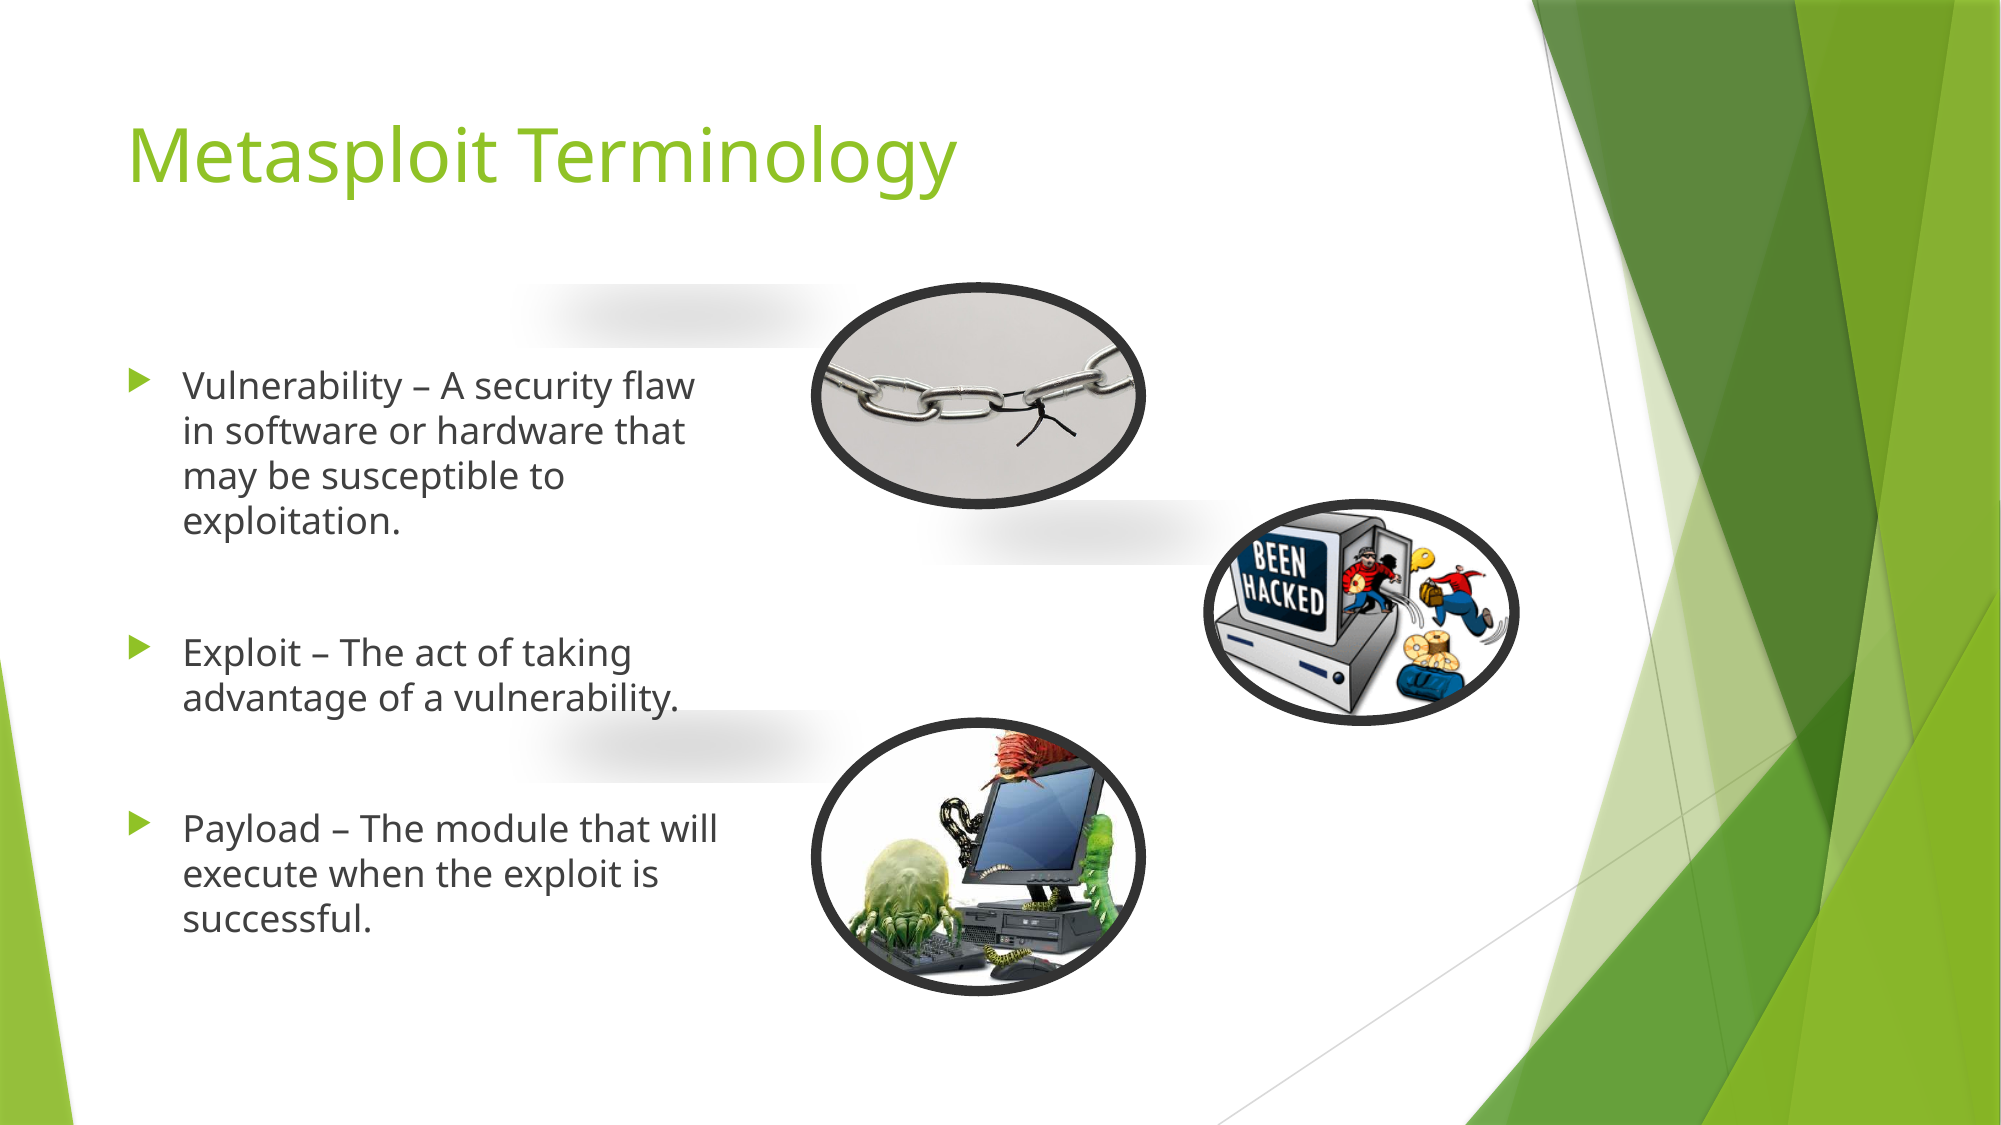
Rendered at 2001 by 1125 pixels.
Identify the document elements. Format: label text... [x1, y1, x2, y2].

list Vulnerability – A security flaw in software or hardware that may be susceptible to exploitation. Exploit – The act of taking advantage of a vulnerability. Payload – The module that will execute when the exploit is successful. [111, 354, 749, 992]
picture [815, 286, 1142, 505]
title Metasploit Terminology [111, 99, 1522, 317]
picture [815, 722, 1142, 992]
picture [1207, 503, 1516, 722]
